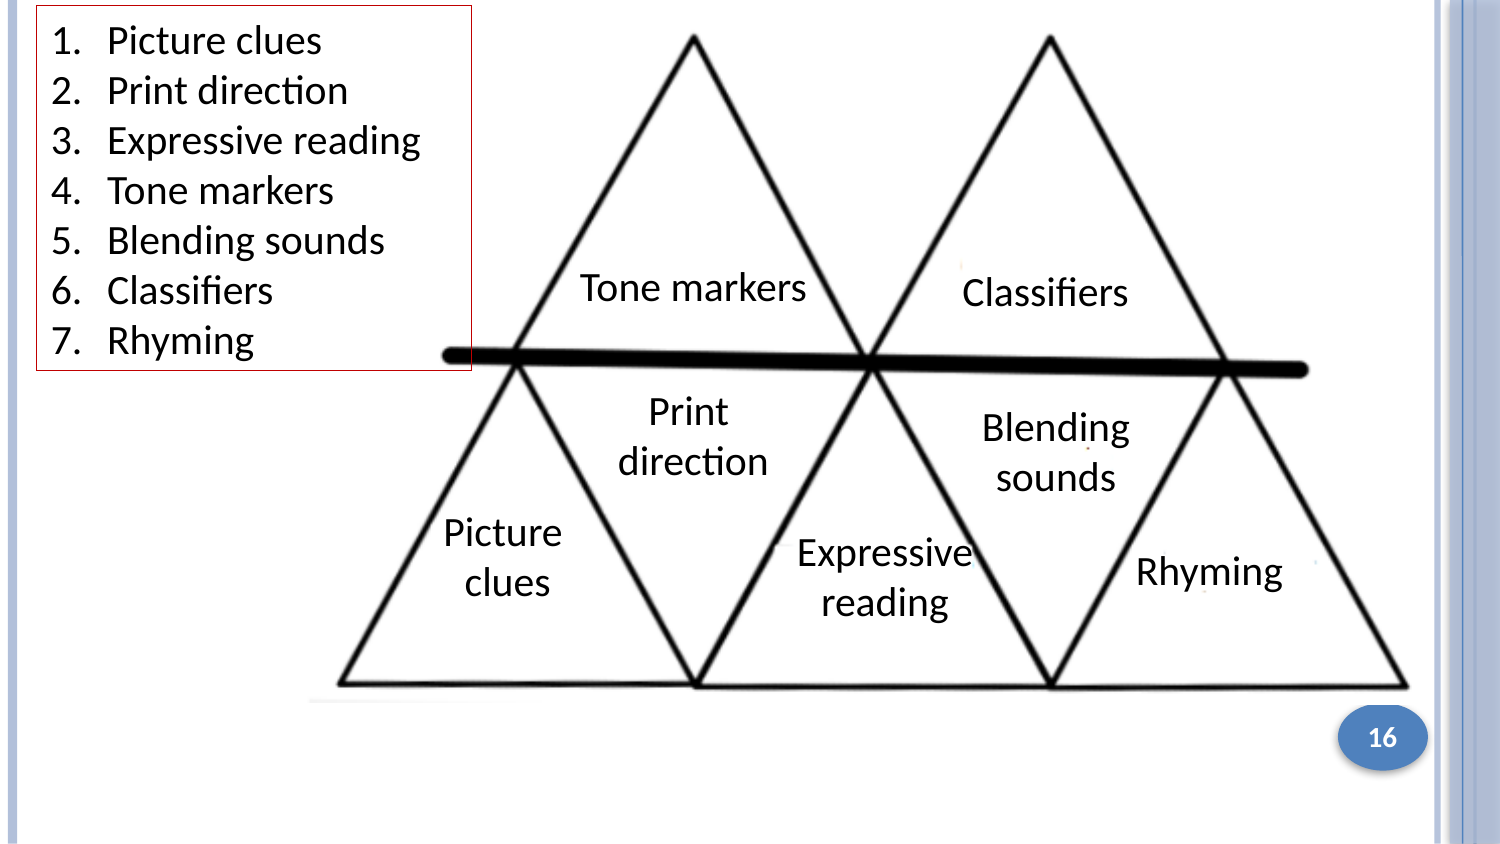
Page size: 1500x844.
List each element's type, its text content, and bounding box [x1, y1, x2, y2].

picture [301, 27, 1429, 704]
slide_number 16 [1337, 711, 1428, 769]
text_box Picture clues Print direction Expressive reading Tone markers Blending sounds Classifiers Rhyming [36, 5, 472, 371]
